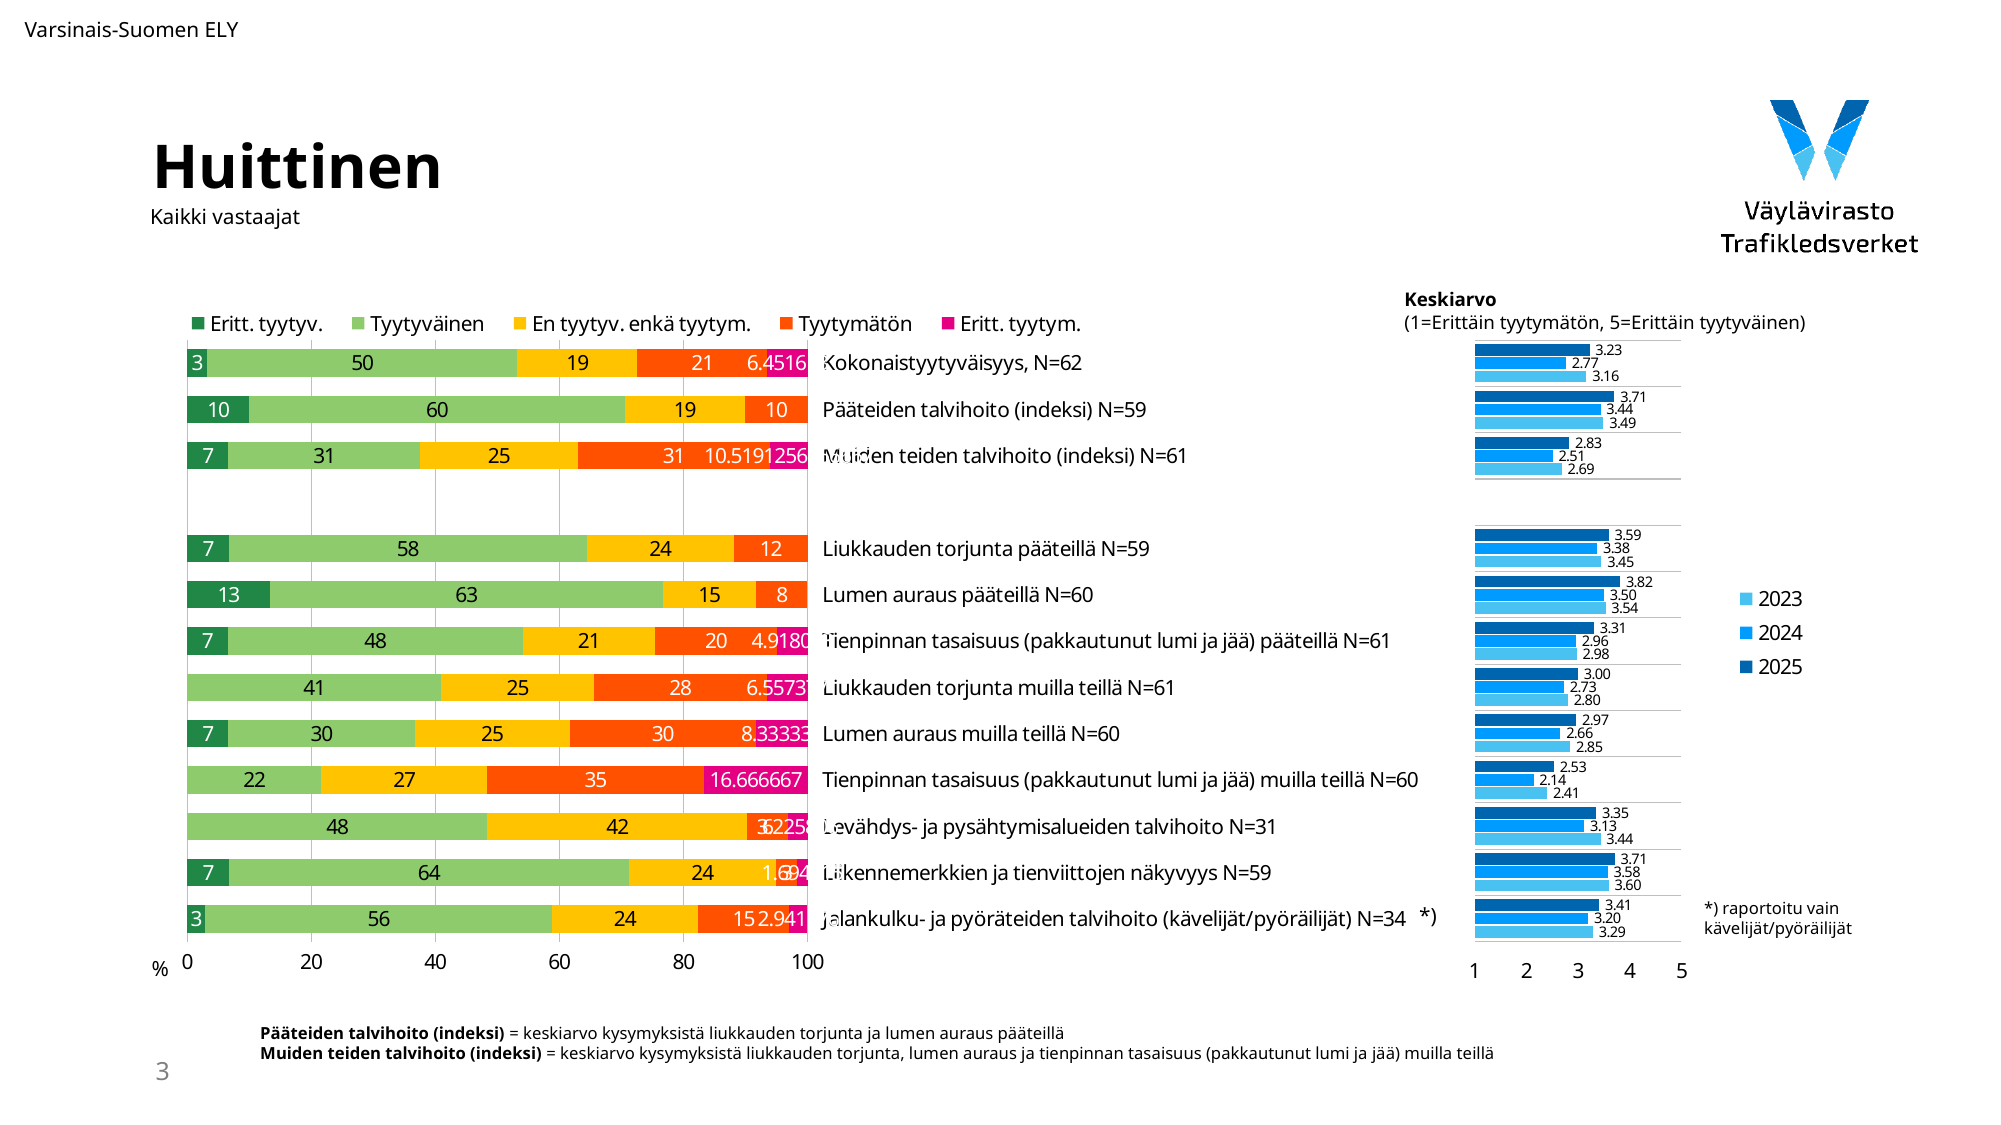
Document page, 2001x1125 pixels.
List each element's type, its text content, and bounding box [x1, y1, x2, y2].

picture [1682, 62, 1958, 292]
text_box % [136, 948, 184, 989]
text_box Varsinais-Suomen ELY [9, 9, 254, 50]
footer [0, 1042, 675, 1103]
title Huittinen [137, 59, 1555, 278]
text_box Keskiarvo (1=Erittäin tyytymätön, 5=Erittäin tyytyväinen) [1389, 280, 1826, 341]
text_box *) raportoitu vain kävelijät/pyöräilijät [1822, 890, 1868, 945]
text_box Kaikki vastaajat [135, 196, 315, 237]
text_box Pääteiden talvihoito (indeksi) = keskiarvo kysymyksistä liukkauden torjunta ja lumen auraus pääteillä Muiden teiden talvihoito (indeksi) = keskiarvo kysymyksistä liukkauden torjunta, lumen auraus ja tienpinnan tasaisuus (pakkautunut lumi ja jää) muilla teillä [245, 1015, 1520, 1094]
chart [168, 281, 1822, 985]
